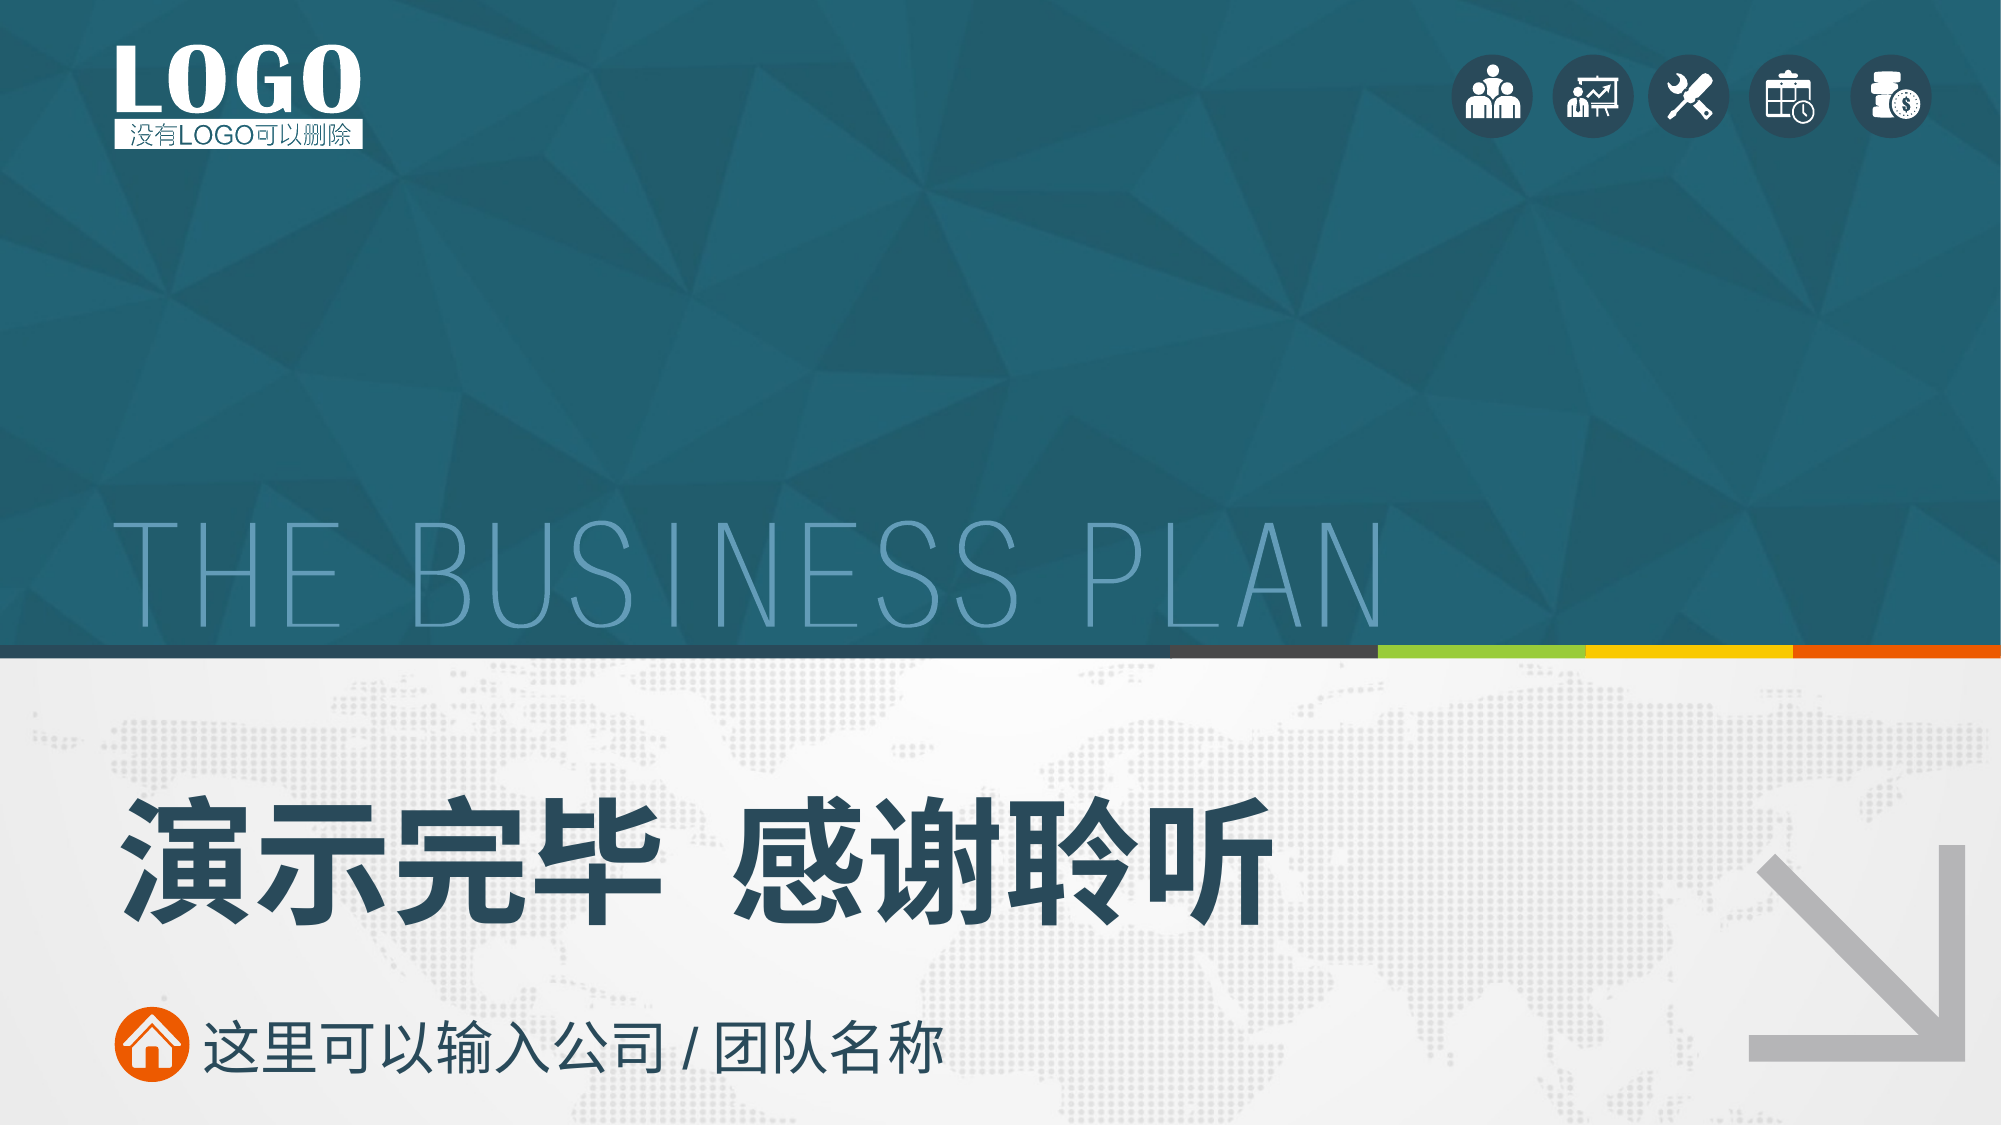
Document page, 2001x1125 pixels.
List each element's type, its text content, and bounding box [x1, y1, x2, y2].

picture [0, 659, 2001, 1125]
text_box [114, 1006, 187, 1083]
text_box 这里可以输入公司/团队名称 [187, 1018, 1047, 1075]
picture [0, 0, 2001, 656]
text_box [1647, 54, 1730, 139]
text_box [1451, 54, 1533, 139]
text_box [1748, 54, 1831, 139]
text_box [1552, 54, 1635, 139]
text_box [1748, 845, 1966, 1062]
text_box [1850, 54, 1932, 139]
text_box 演示完毕 感谢聆听 [102, 770, 1610, 948]
